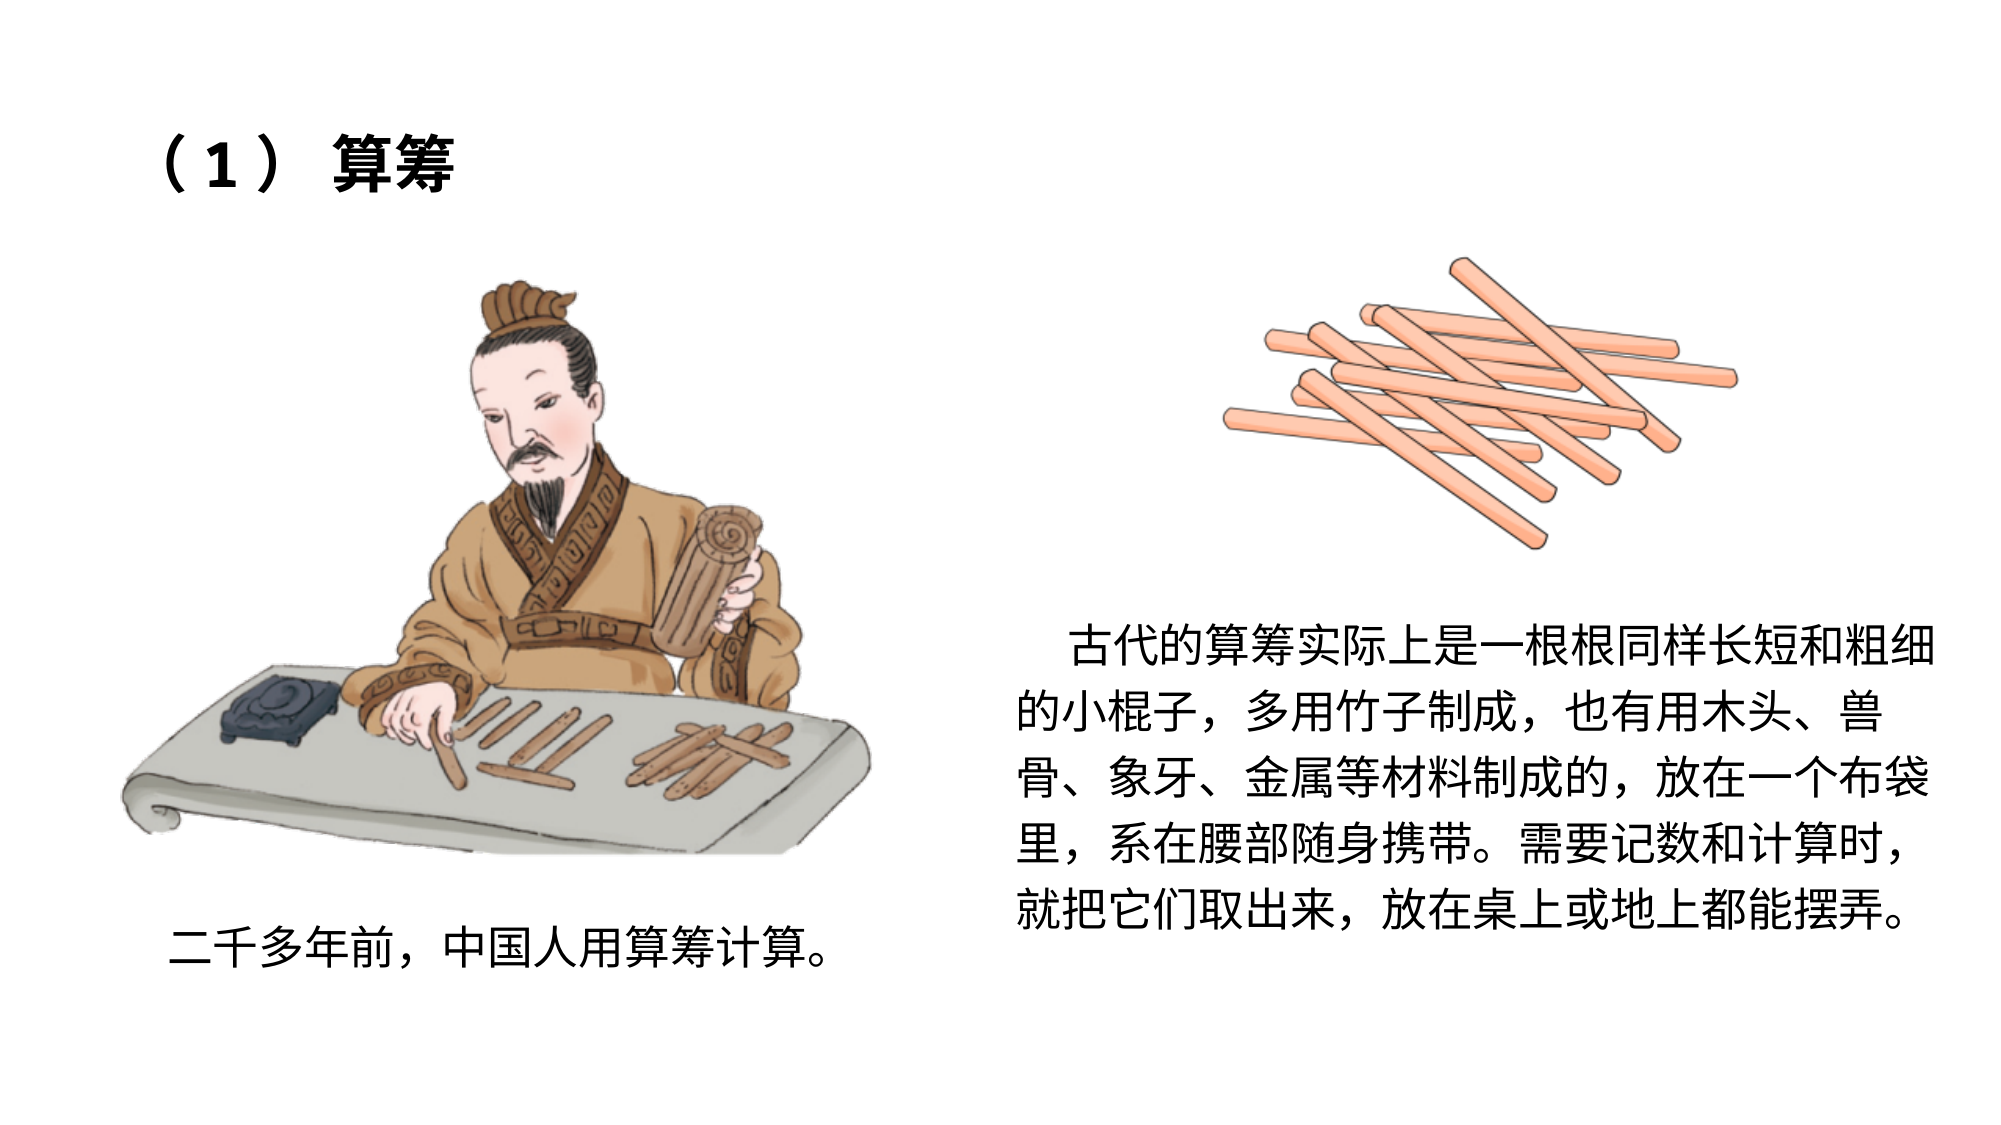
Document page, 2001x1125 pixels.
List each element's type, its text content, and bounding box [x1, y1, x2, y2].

picture [110, 267, 908, 858]
text_box 古代的算筹实际上是一根根同样长短和粗细的小棍子，多用竹子制成，也有用木头、兽骨、象牙、金属等材料制成的，放在一个布袋里，系在腰部随身携带。需要记数和计算时，就把它们取出来，放在桌上或地上都能摆弄。 [1000, 598, 1960, 943]
picture [1189, 209, 1772, 559]
text_box 二千多年前，中国人用算筹计算。 [152, 900, 908, 982]
text_box （1） 算筹 [110, 114, 1092, 210]
